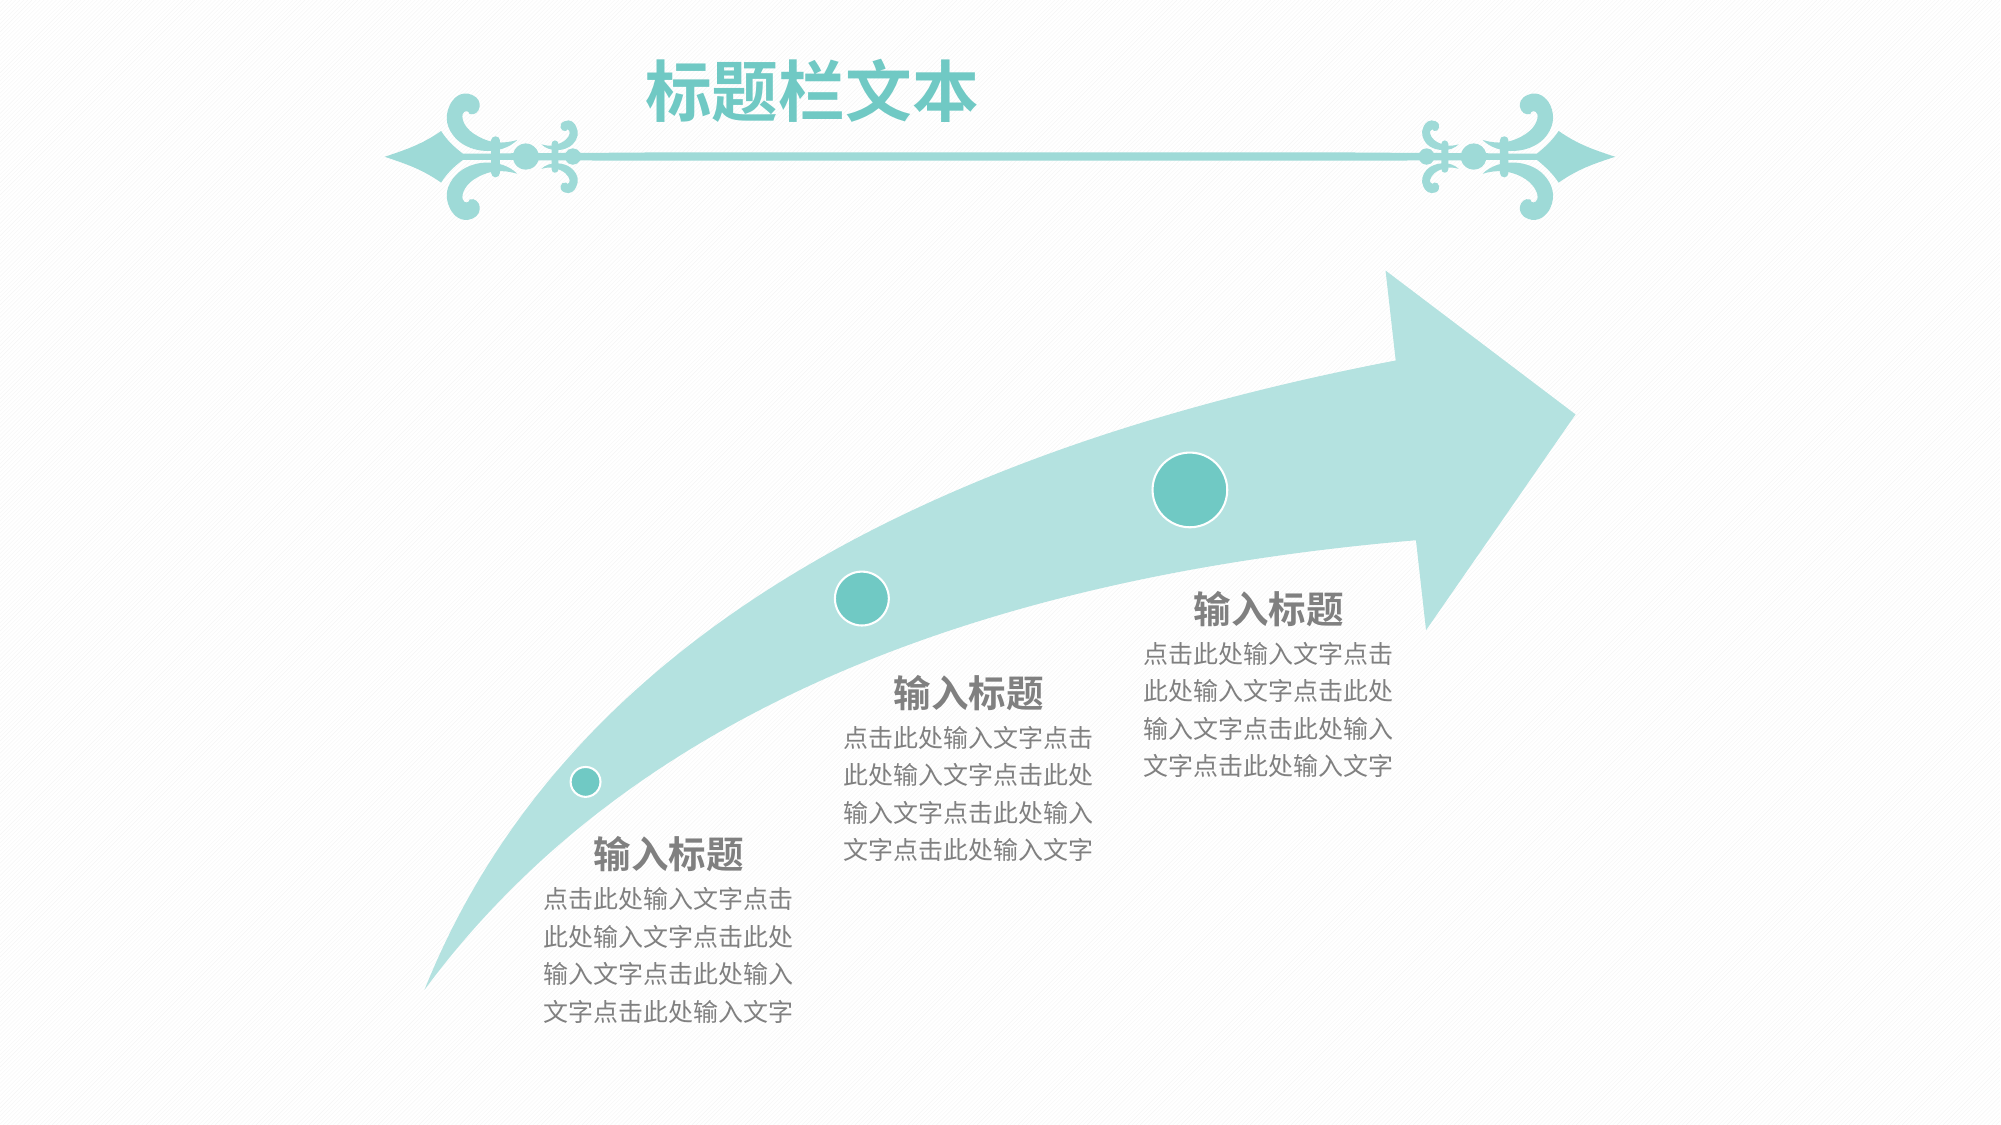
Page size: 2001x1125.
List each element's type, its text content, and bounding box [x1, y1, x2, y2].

text_box [1151, 451, 1229, 529]
text_box [833, 570, 890, 627]
text_box 标题栏文本 [630, 42, 1370, 90]
text_box [424, 270, 1576, 990]
text_box [569, 765, 602, 798]
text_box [384, 90, 1616, 224]
text_box 输入标题 点击此处输入文字点击此处输入文字点击此处输入文字点击此处输入文字点击此处输入文字 [525, 812, 812, 1034]
text_box 输入标题 点击此处输入文字点击此处输入文字点击此处输入文字点击此处输入文字点击此处输入文字 [1125, 567, 1412, 788]
text_box 输入标题 点击此处输入文字点击此处输入文字点击此处输入文字点击此处输入文字点击此处输入文字 [825, 651, 1112, 872]
